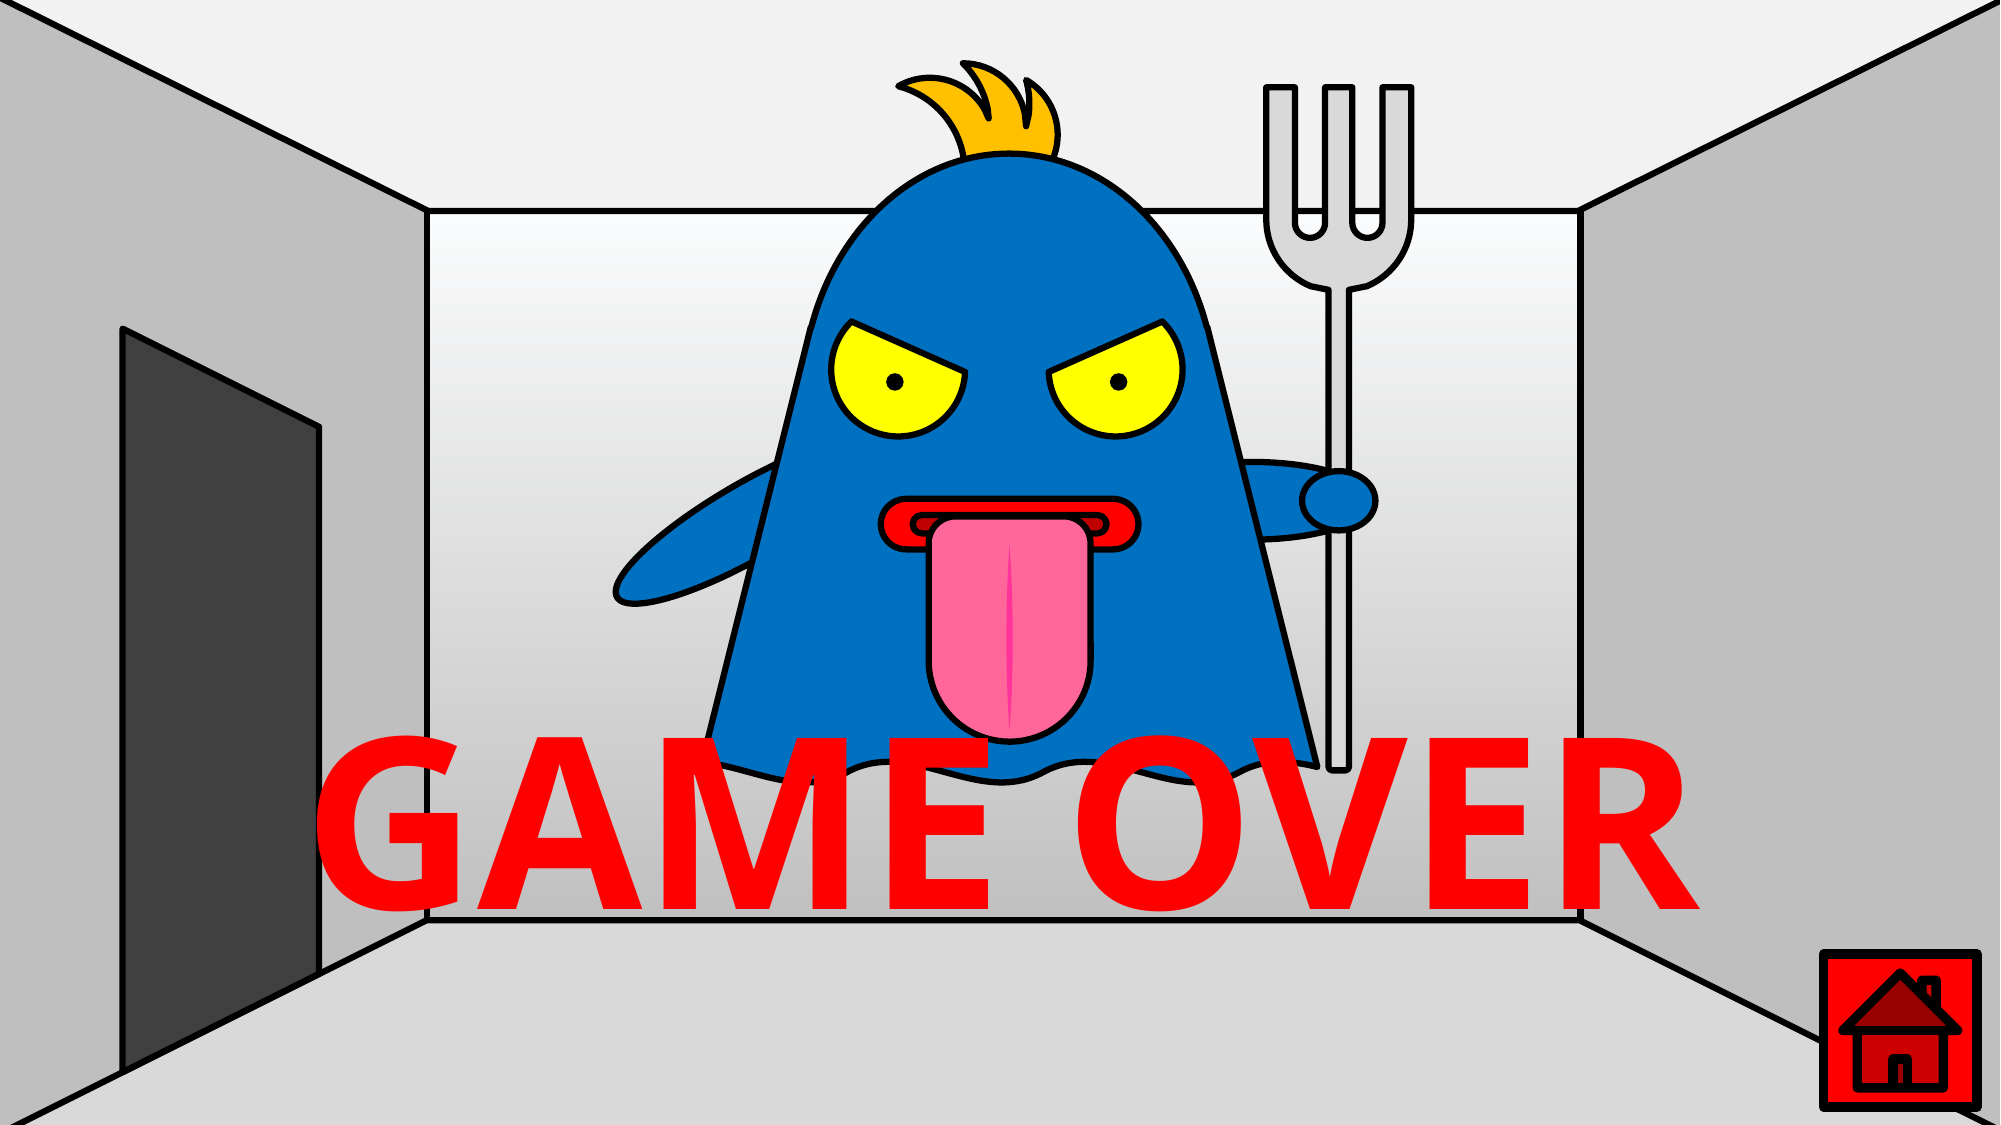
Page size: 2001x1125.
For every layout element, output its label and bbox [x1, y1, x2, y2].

text_box [0, 0, 2000, 1125]
text_box [595, 62, 1412, 783]
